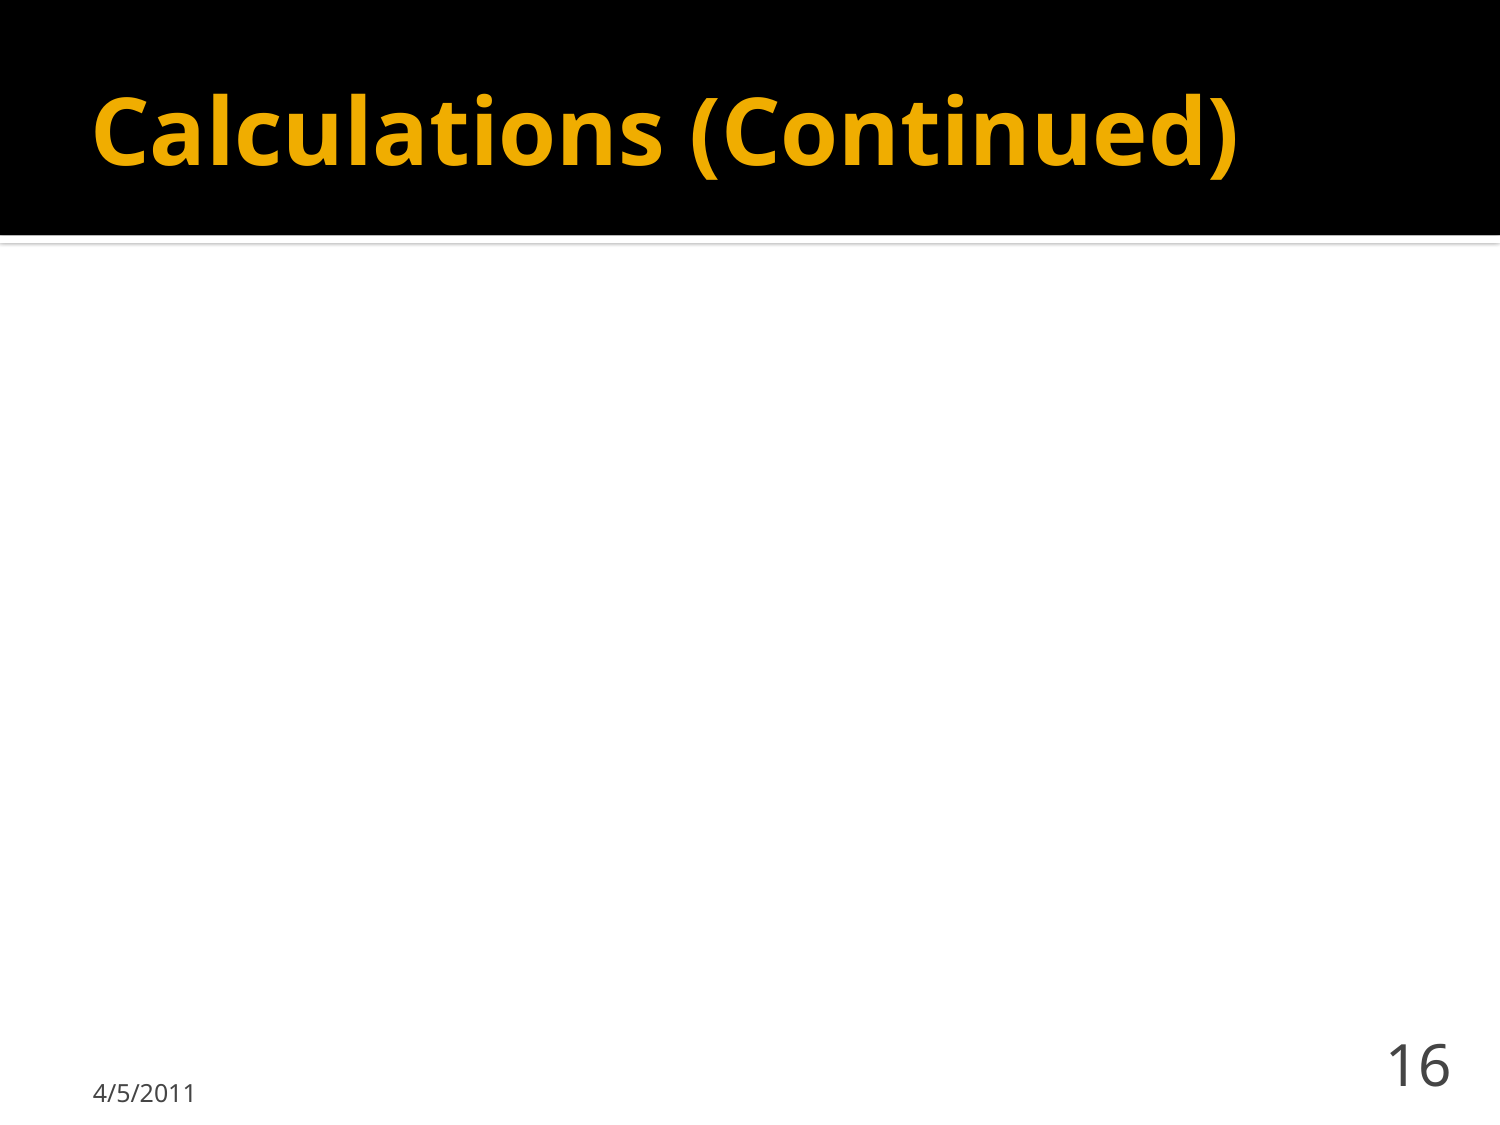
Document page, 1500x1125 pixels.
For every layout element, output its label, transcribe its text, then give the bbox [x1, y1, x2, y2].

slide_number 16 [1345, 1062, 1467, 1108]
title Calculations (Continued) [75, 25, 1425, 231]
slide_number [75, 1062, 425, 1108]
